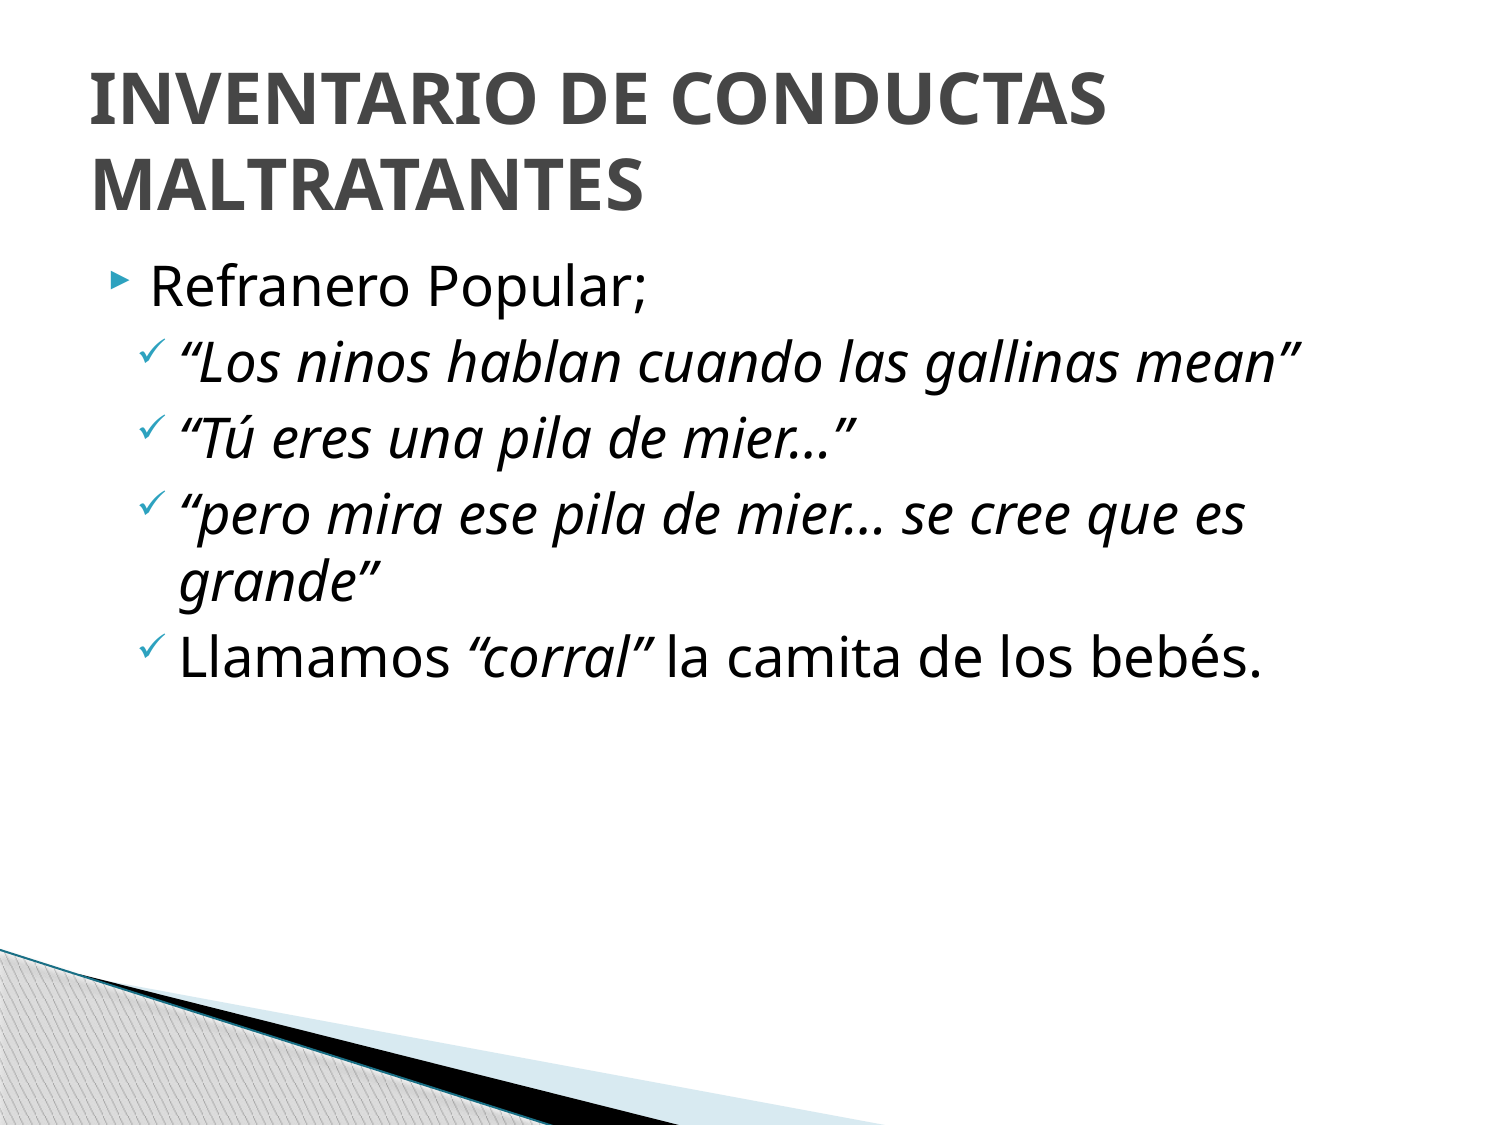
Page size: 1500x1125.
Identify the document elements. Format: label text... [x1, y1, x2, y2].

title INVENTARIO DE CONDUCTAS MALTRATANTES [75, 45, 1425, 233]
list Refranero Popular; “Los ninos hablan cuando las gallinas mean” “Tú eres una pila de mier…” “pero mira ese pila de mier… se cree que es grande” Llamamos “corral” la camita de los bebés. [75, 243, 1425, 986]
